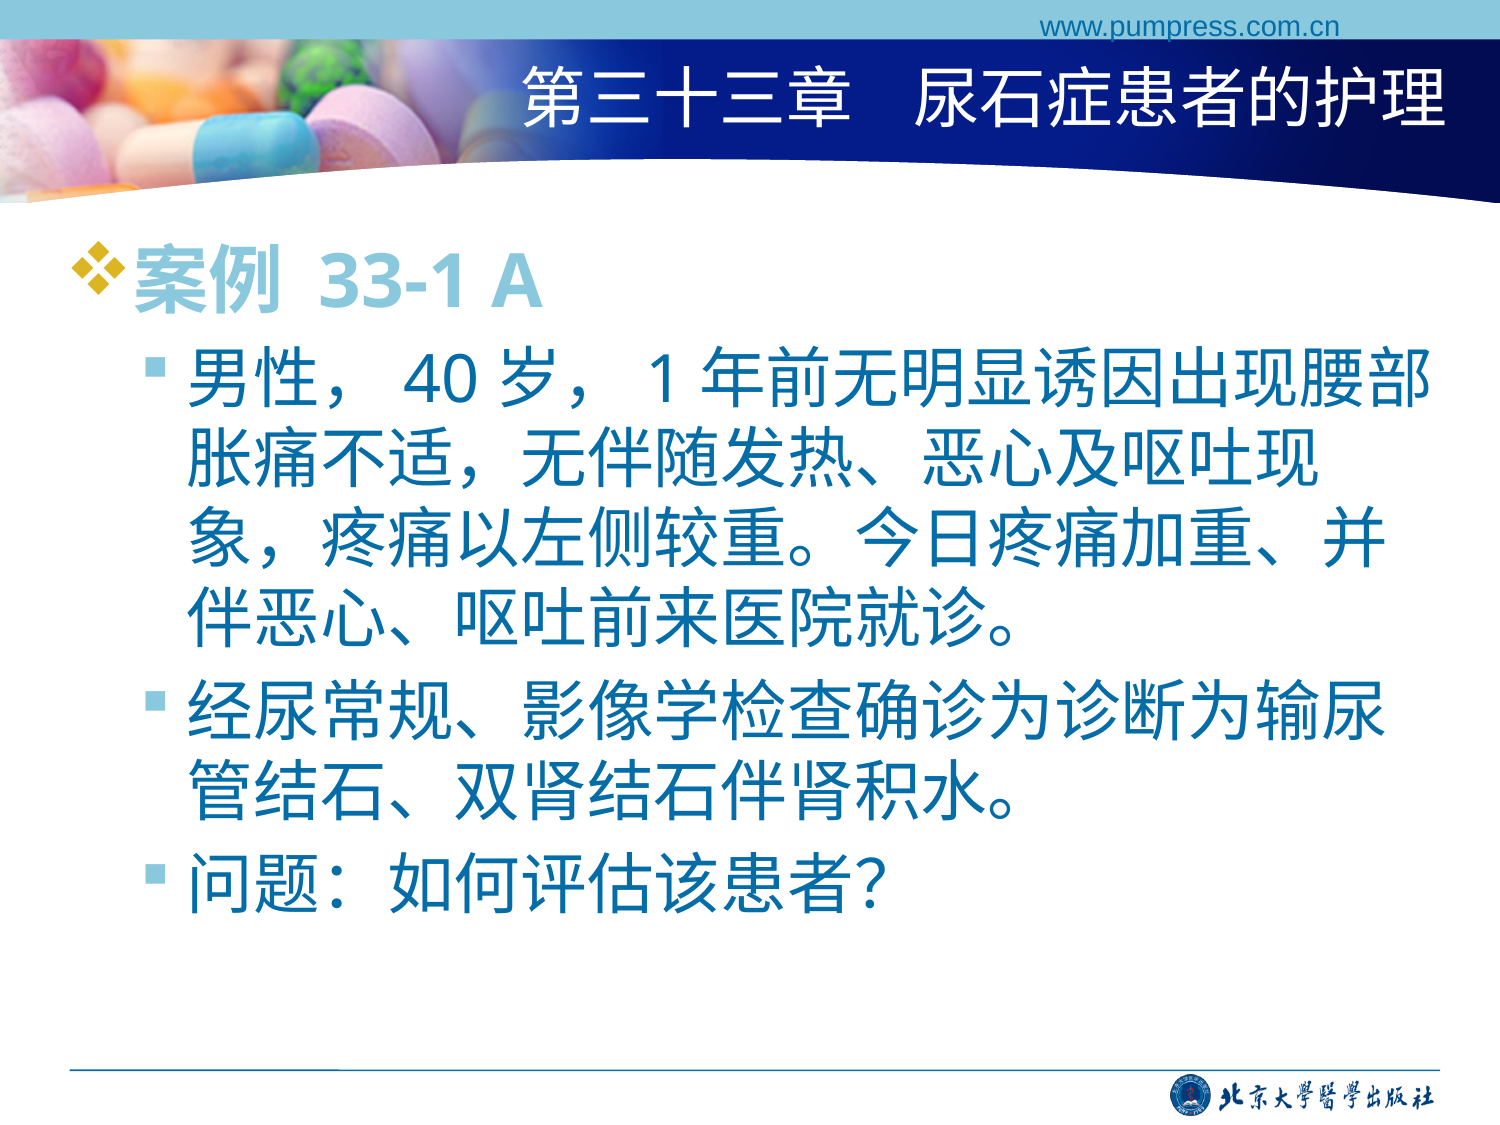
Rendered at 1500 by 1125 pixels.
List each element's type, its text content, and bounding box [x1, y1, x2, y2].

picture [1170, 1074, 1436, 1118]
list 案例 33-1 A 男性，40岁，1年前无明显诱因出现腰部胀痛不适，无伴随发热、恶心及呕吐现象，疼痛以左侧较重。今日疼痛加重、并伴恶心、呕吐前来医院就诊。 经尿常规、影像学检查确诊为诊断为输尿管结石、双肾结石伴肾积水。 问题：如何评估该患者？ [49, 224, 1463, 1026]
picture [0, 40, 1500, 203]
title 第三十三章 尿石症患者的护理 [137, 49, 1463, 143]
slide_number www.pumpress.com.cn [1025, 0, 1463, 38]
